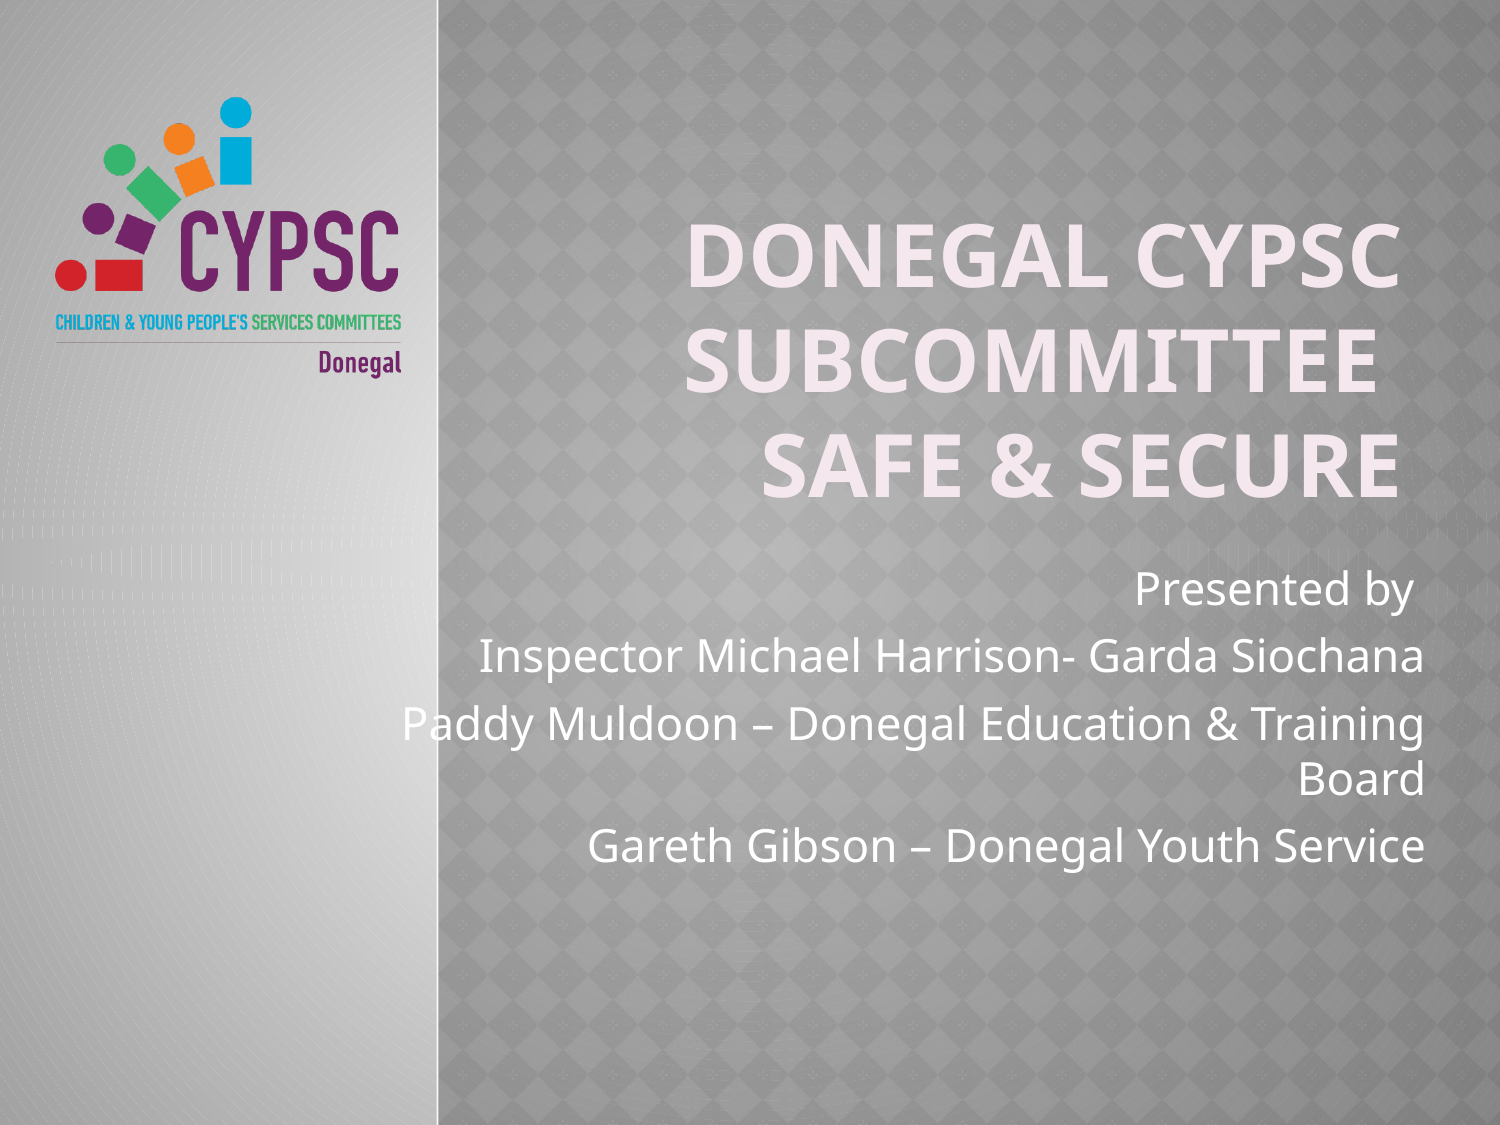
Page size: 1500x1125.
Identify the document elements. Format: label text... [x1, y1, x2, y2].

subtitle Presented by Inspector Michael Harrison- Garda Siochana Paddy Muldoon – Donegal Education & Training Board Gareth Gibson – Donegal Youth Service [342, 491, 1434, 890]
title Donegal CYPSC Subcommittee Safe & Secure [135, 184, 1411, 516]
picture [40, 89, 411, 391]
